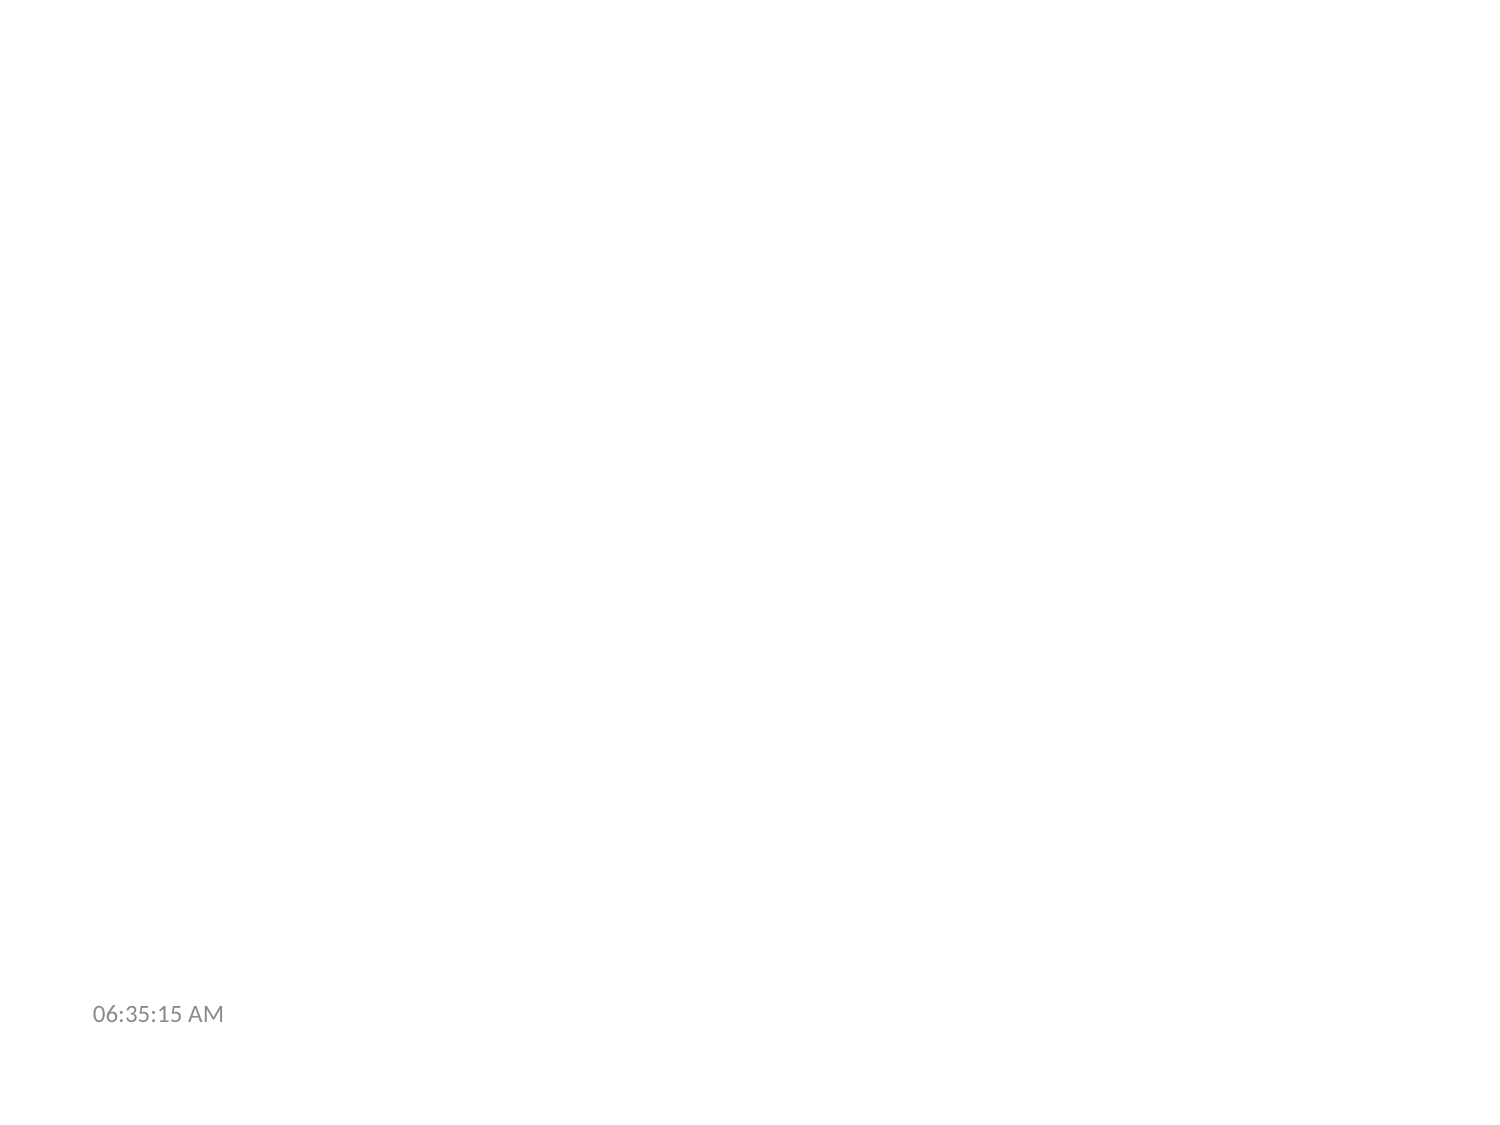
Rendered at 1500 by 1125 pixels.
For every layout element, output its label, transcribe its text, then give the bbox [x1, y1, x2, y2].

text_box 3:35:09 PM [77, 982, 428, 1043]
